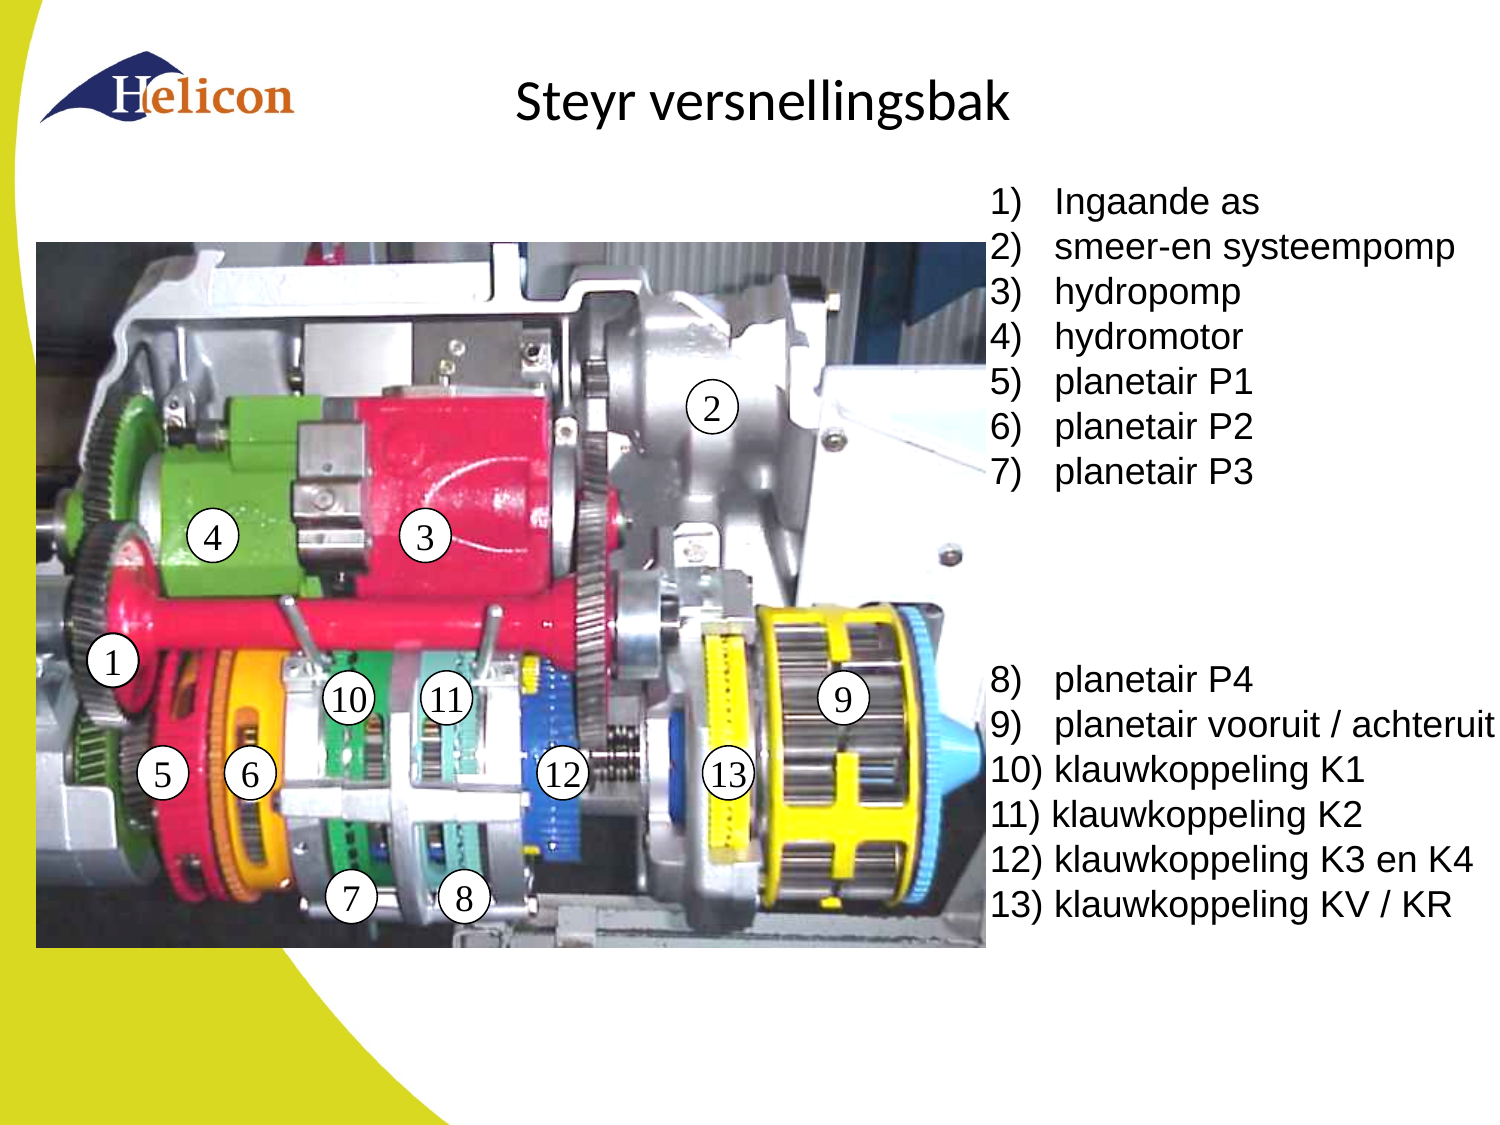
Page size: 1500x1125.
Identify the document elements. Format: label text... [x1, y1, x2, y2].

picture [0, 0, 1500, 1125]
text_box 8) planetair P4 9) planetair vooruit / achteruit 10) klauwkoppeling K1 11) klauwkoppeling K2 12) klauwkoppeling K3 en K4 13) klauwkoppeling KV / KR [975, 647, 1500, 978]
text_box Steyr versnellingsbak [399, 54, 1128, 140]
text_box 1) Ingaande as 2) smeer-en systeempomp 3) hydropomp 4) hydromotor 5) planetair P1 6) planetair P2 7) planetair P3 [974, 169, 1500, 499]
